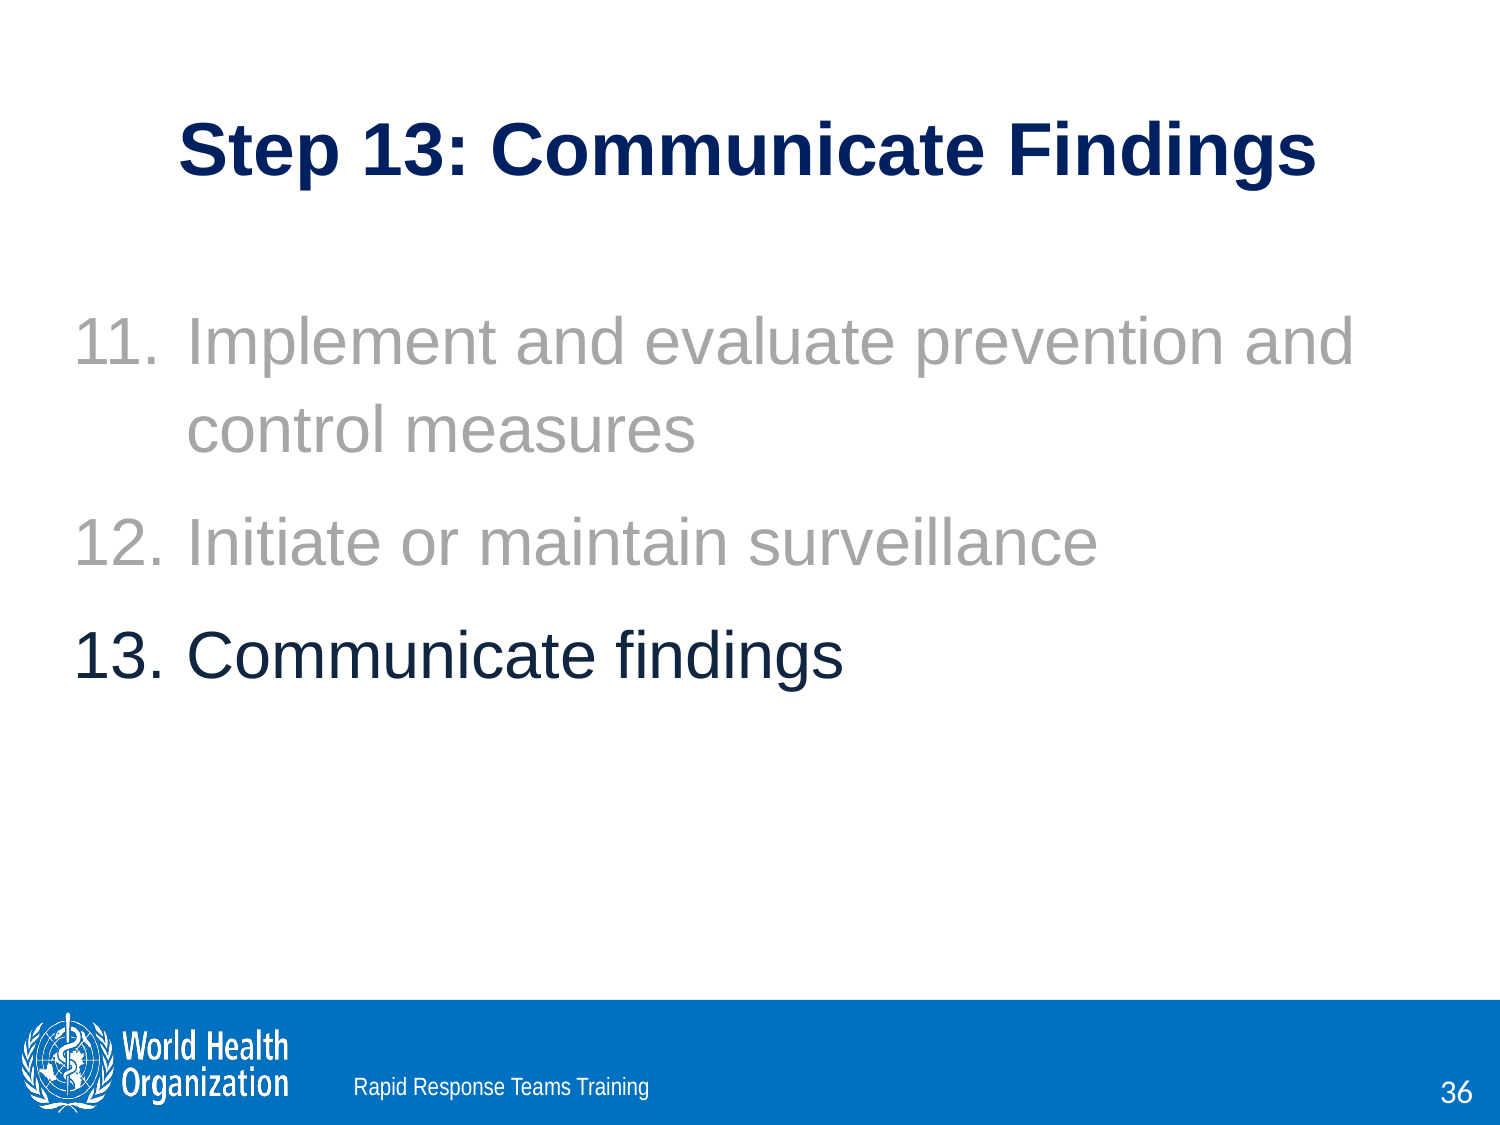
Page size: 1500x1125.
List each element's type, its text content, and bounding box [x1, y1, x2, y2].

picture [21, 1012, 288, 1113]
text_box Implement and evaluate prevention and control measures Initiate or maintain surveillance Communicate findings [58, 281, 1437, 1094]
text_box Step 13: Communicate Findings [61, 93, 1437, 256]
